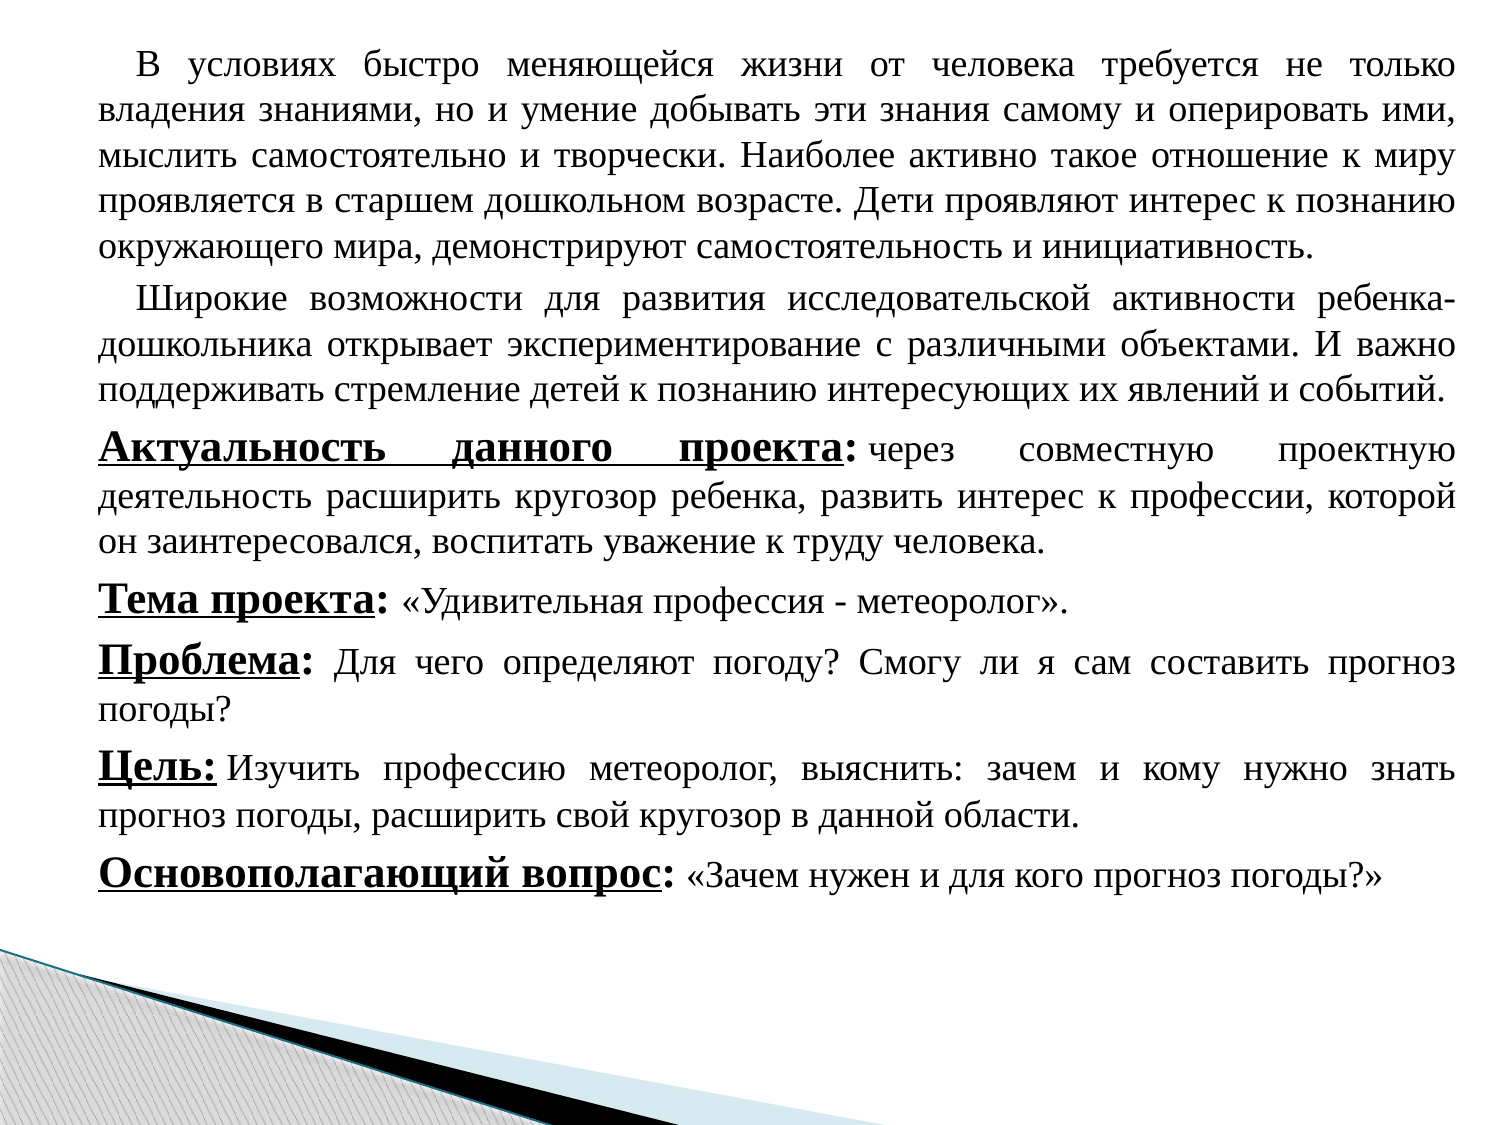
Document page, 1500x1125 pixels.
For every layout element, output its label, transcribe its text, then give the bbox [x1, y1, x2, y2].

list В условиях быстро меняющейся жизни от человека требуется не только владения знаниями, но и умение добывать эти знания самому и оперировать ими, мыслить самостоятельно и творчески. Наиболее активно такое отношение к миру проявляется в старшем дошкольном возрасте. Дети проявляют интерес к познанию окружающего мира, демонстрируют самостоятельность и инициативность. Широкие возможности для развития исследовательской активности ребенка-дошкольника открывает экспериментирование с различными объектами. И важно поддерживать стремление детей к познанию интересующих их явлений и событий. Актуальность данного проекта: через совместную проектную деятельность расширить кругозор ребенка, развить интерес к профессии, которой он заинтересовался, воспитать уважение к труду человека. Тема проекта: «Удивительная профессия - метеоролог». Проблема: Для чего определяют погоду? Смогу ли я сам составить прогноз погоды? Цель: Изучить профессию метеоролог, выяснить: зачем и кому нужно знать прогноз погоды, расширить свой кругозор в данной области. Основополагающий вопрос: «Зачем нужен и для кого прогноз погоды?» [29, 30, 1471, 986]
